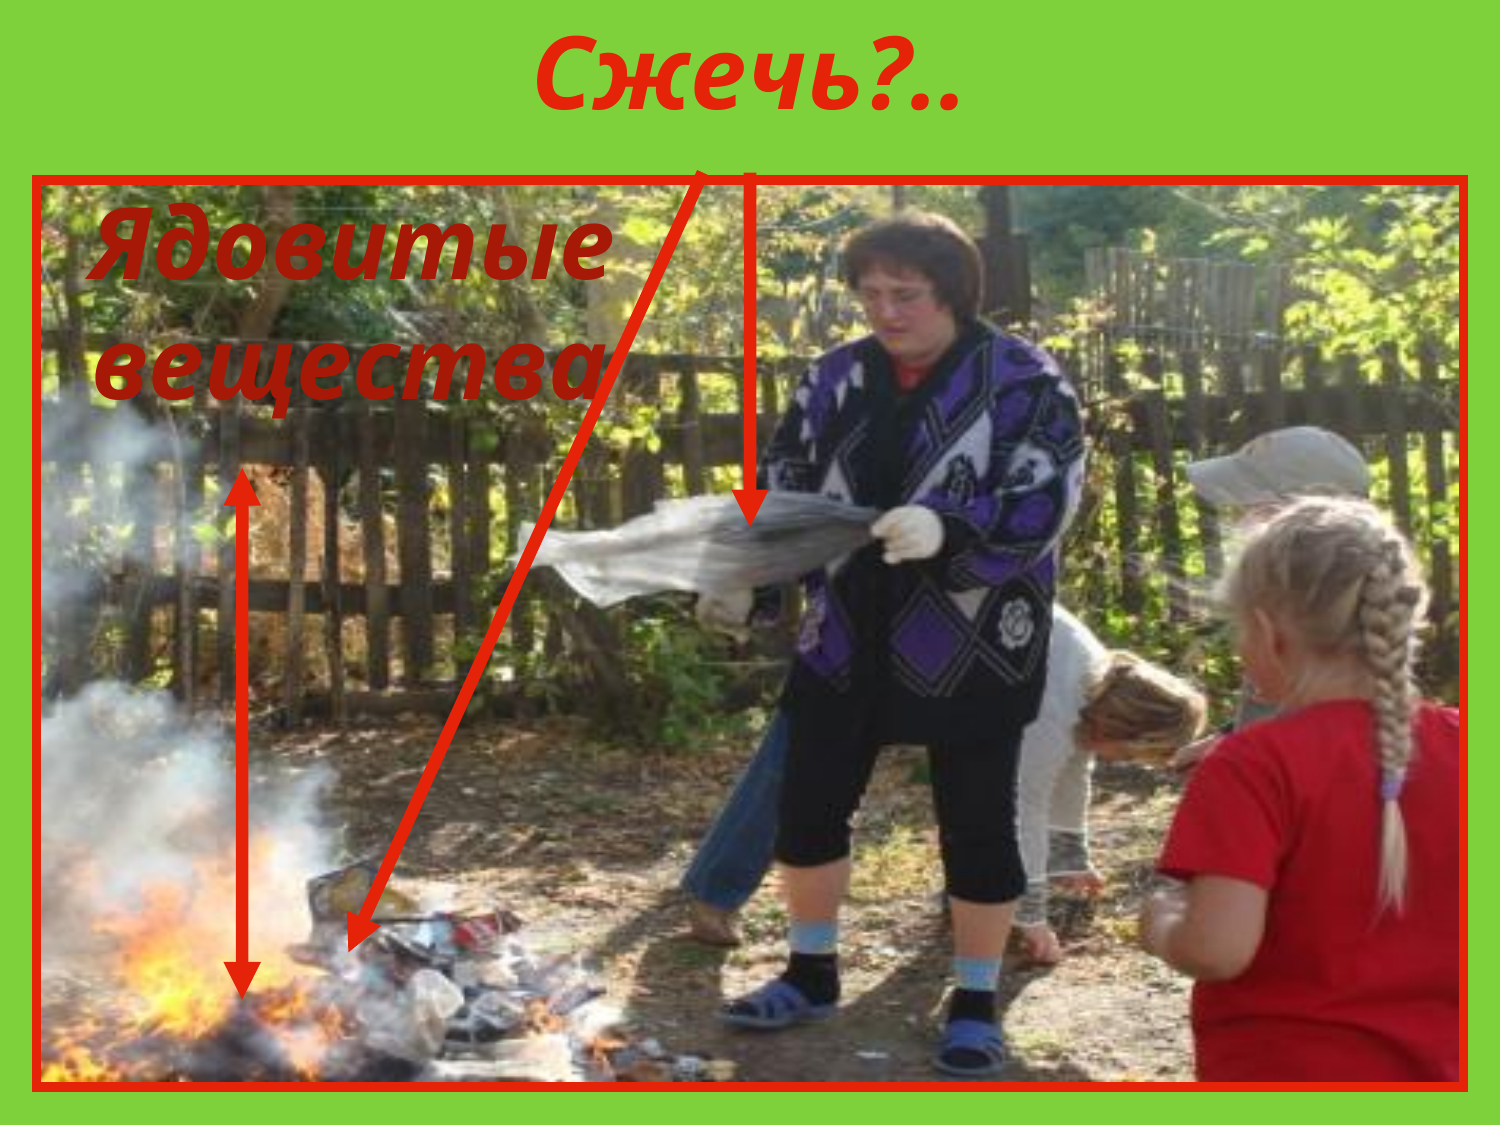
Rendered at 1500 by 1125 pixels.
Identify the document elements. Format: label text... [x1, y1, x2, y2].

text_box Ядовитые вещества [76, 172, 692, 183]
title Сжечь?.. [75, 0, 1425, 138]
picture [40, 184, 1460, 1083]
